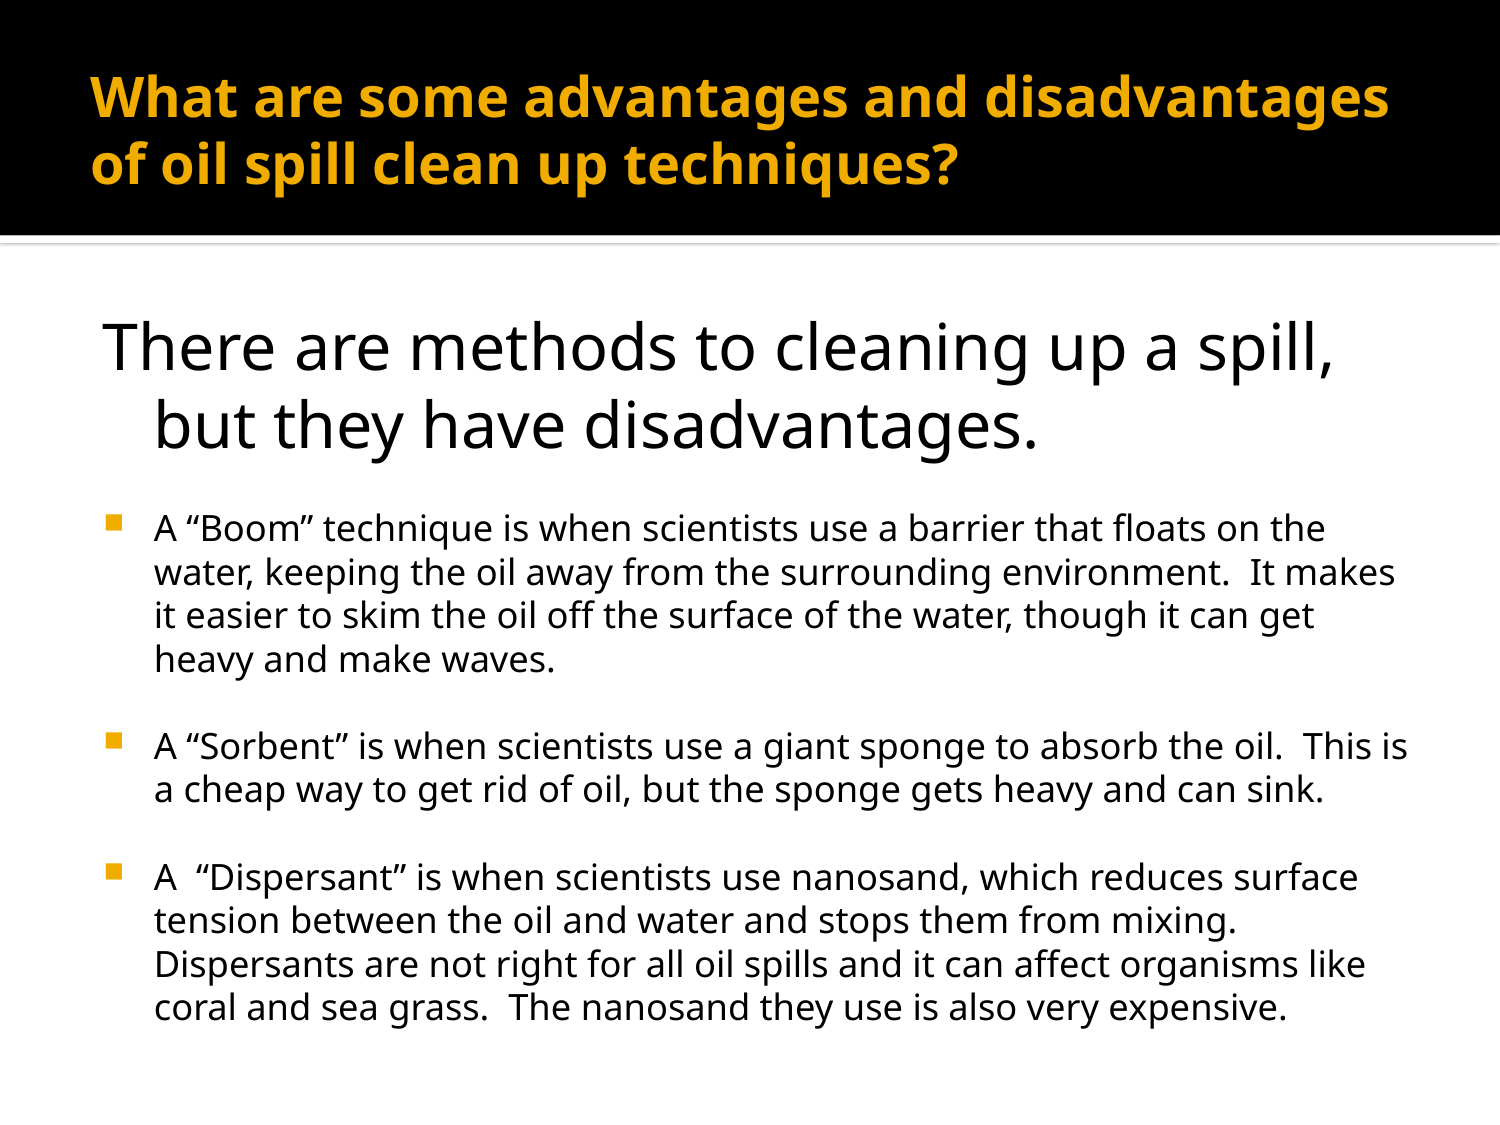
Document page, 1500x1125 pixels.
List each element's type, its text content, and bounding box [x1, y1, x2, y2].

title What are some advantages and disadvantages of oil spill clean up techniques? [75, 25, 1425, 231]
list There are methods to cleaning up a spill, but they have disadvantages. A “Boom” technique is when scientists use a barrier that floats on the water, keeping the oil away from the surrounding environment. It makes it easier to skim the oil off the surface of the water, though it can get heavy and make waves. A “Sorbent” is when scientists use a giant sponge to absorb the oil. This is a cheap way to get rid of oil, but the sponge gets heavy and can sink. A “Dispersant” is when scientists use nanosand, which reduces surface tension between the oil and water and stops them from mixing. Dispersants are not right for all oil spills and it can affect organisms like coral and sea grass. The nanosand they use is also very expensive. [75, 291, 1425, 1050]
